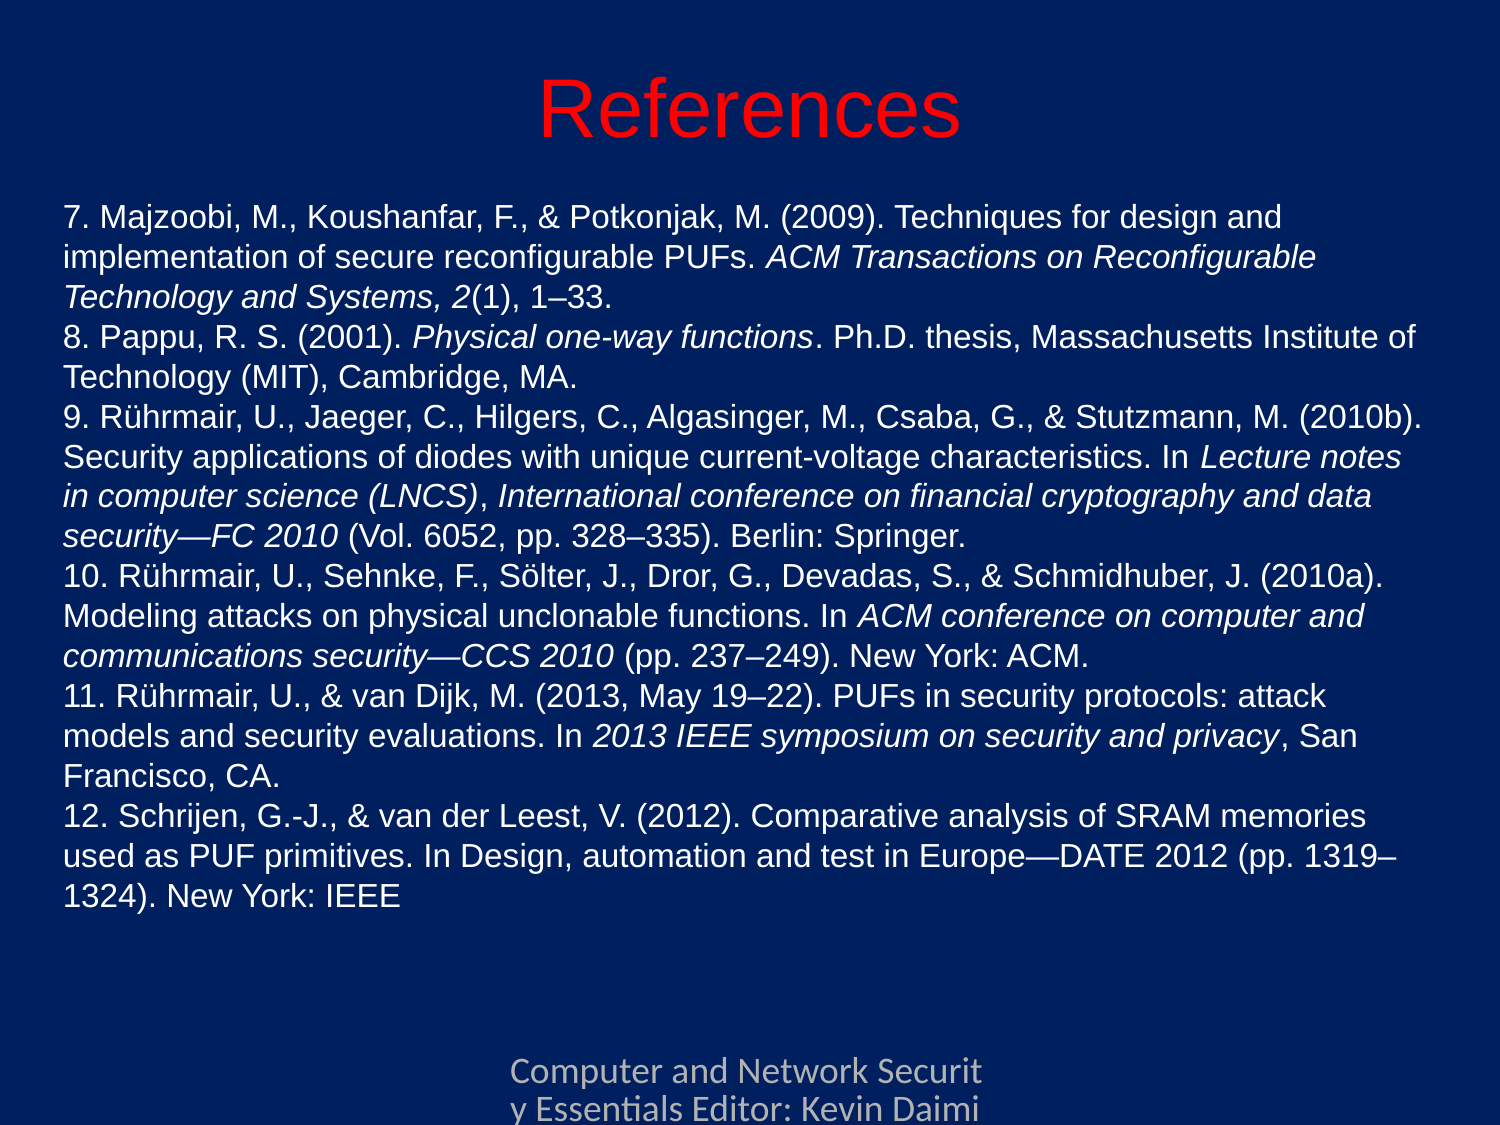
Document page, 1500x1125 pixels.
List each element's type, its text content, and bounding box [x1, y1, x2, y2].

footer Computer and Network Security Essentials Editor: Kevin Daimi Associate Editors: Guillermo Francia, Levent Ertaul, Luis H. Encinas, Eman El-Sheikh Published by Springer [510, 1046, 990, 1103]
list 7. Majzoobi, M., Koushanfar, F., & Potkonjak, M. (2009). Techniques for design and implementation of secure reconfigurable PUFs. ACM Transactions on Reconfigurable Technology and Systems, 2(1), 1–33. 8. Pappu, R. S. (2001). Physical one-way functions. Ph.D. thesis, Massachusetts Institute of Technology (MIT), Cambridge, MA. 9. Rührmair, U., Jaeger, C., Hilgers, C., Algasinger, M., Csaba, G., & Stutzmann, M. (2010b). Security applications of diodes with unique current-voltage characteristics. In Lecture notes in computer science (LNCS), International conference on financial cryptography and data security—FC 2010 (Vol. 6052, pp. 328–335). Berlin: Springer. 10. Rührmair, U., Sehnke, F., Sölter, J., Dror, G., Devadas, S., & Schmidhuber, J. (2010a). Modeling attacks on physical unclonable functions. In ACM conference on computer and communications security—CCS 2010 (pp. 237–249). New York: ACM. 11. Rührmair, U., & van Dijk, M. (2013, May 19–22). PUFs in security protocols: attack models and security evaluations. In 2013 IEEE symposium on security and privacy, San Francisco, CA. 12. Schrijen, G.-J., & van der Leest, V. (2012). Comparative analysis of SRAM memories used as PUF primitives. In Design, automation and test in Europe—DATE 2012 (pp. 1319–1324). New York: IEEE [62, 195, 1437, 923]
title References [44, 53, 1456, 155]
